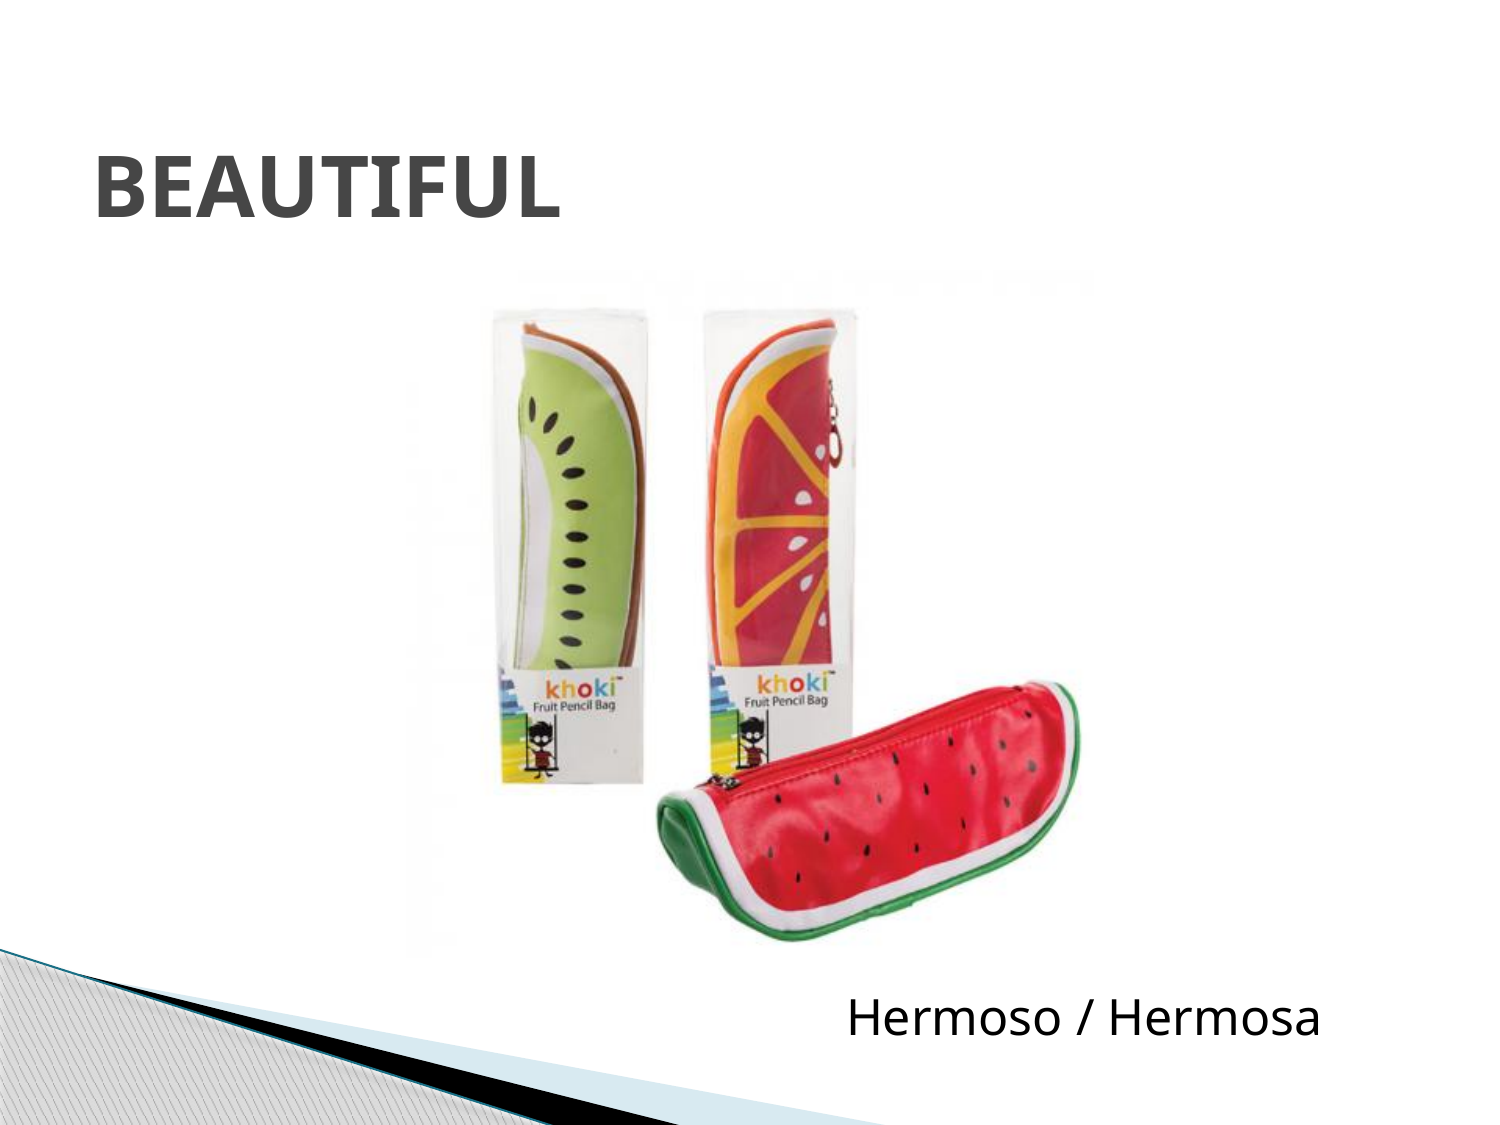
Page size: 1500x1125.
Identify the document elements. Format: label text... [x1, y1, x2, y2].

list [405, 270, 1094, 959]
title BEAUTIFUL [76, 90, 1427, 278]
text_box Hermoso / Hermosa [831, 978, 1338, 1053]
